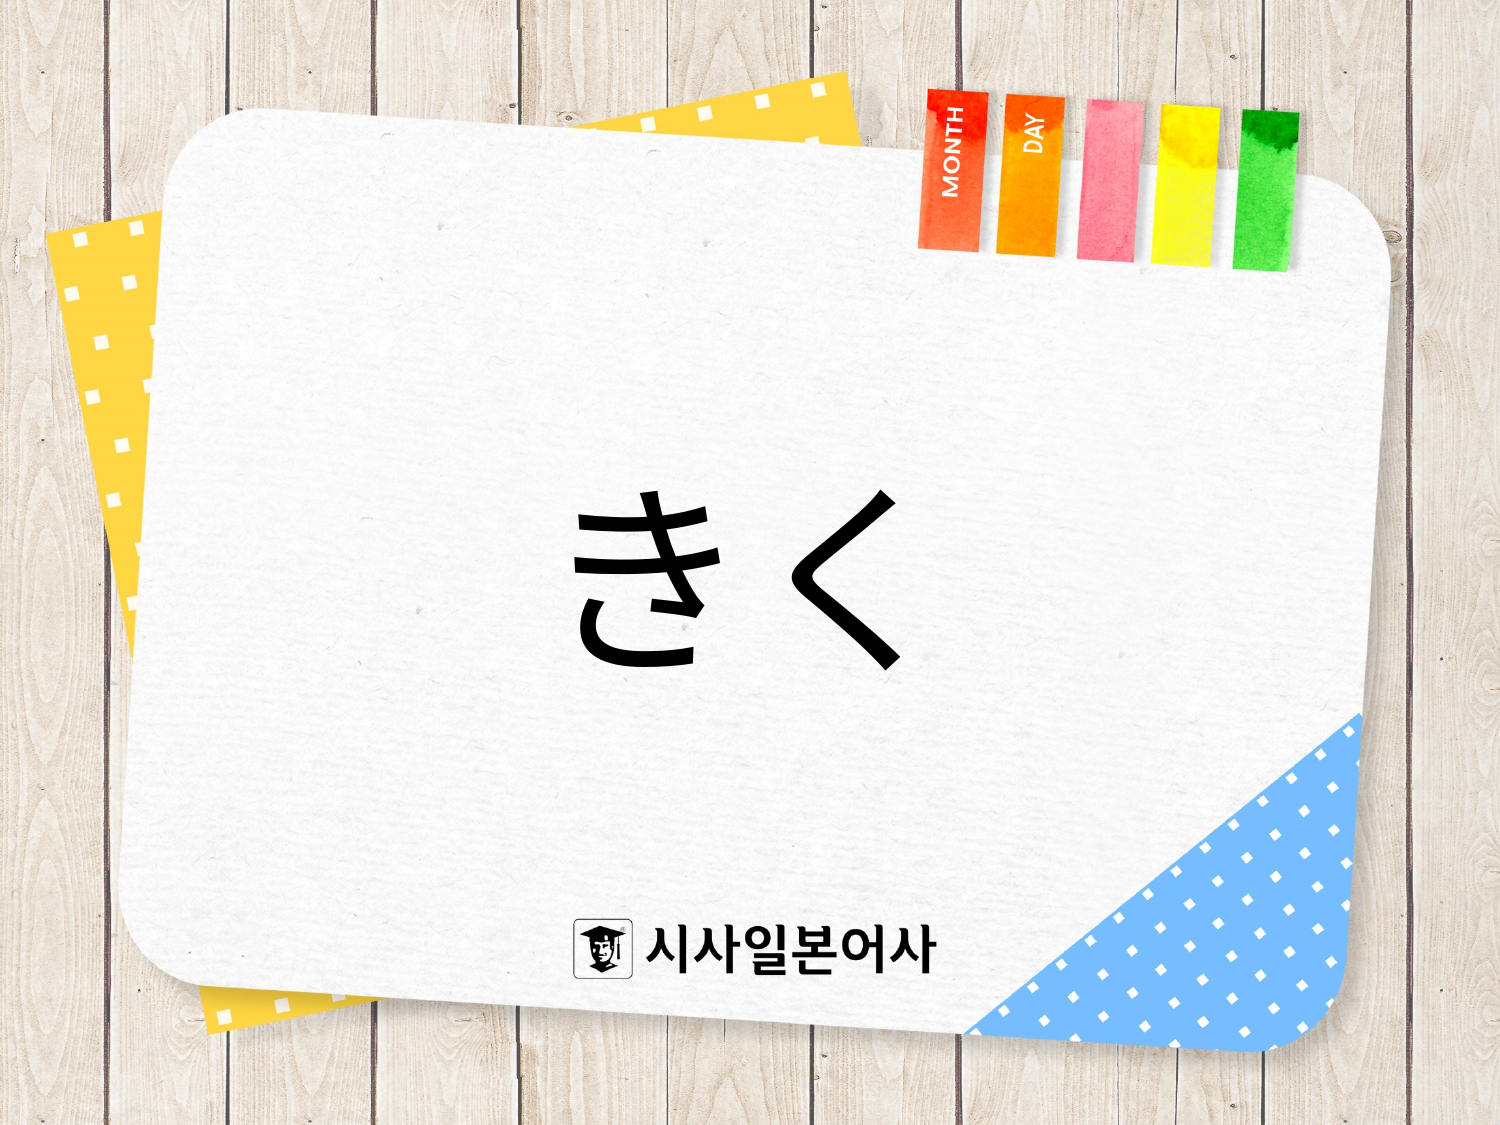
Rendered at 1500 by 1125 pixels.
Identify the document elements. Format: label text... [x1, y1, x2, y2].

picture [0, 0, 1500, 1125]
title きく [75, 338, 1425, 811]
